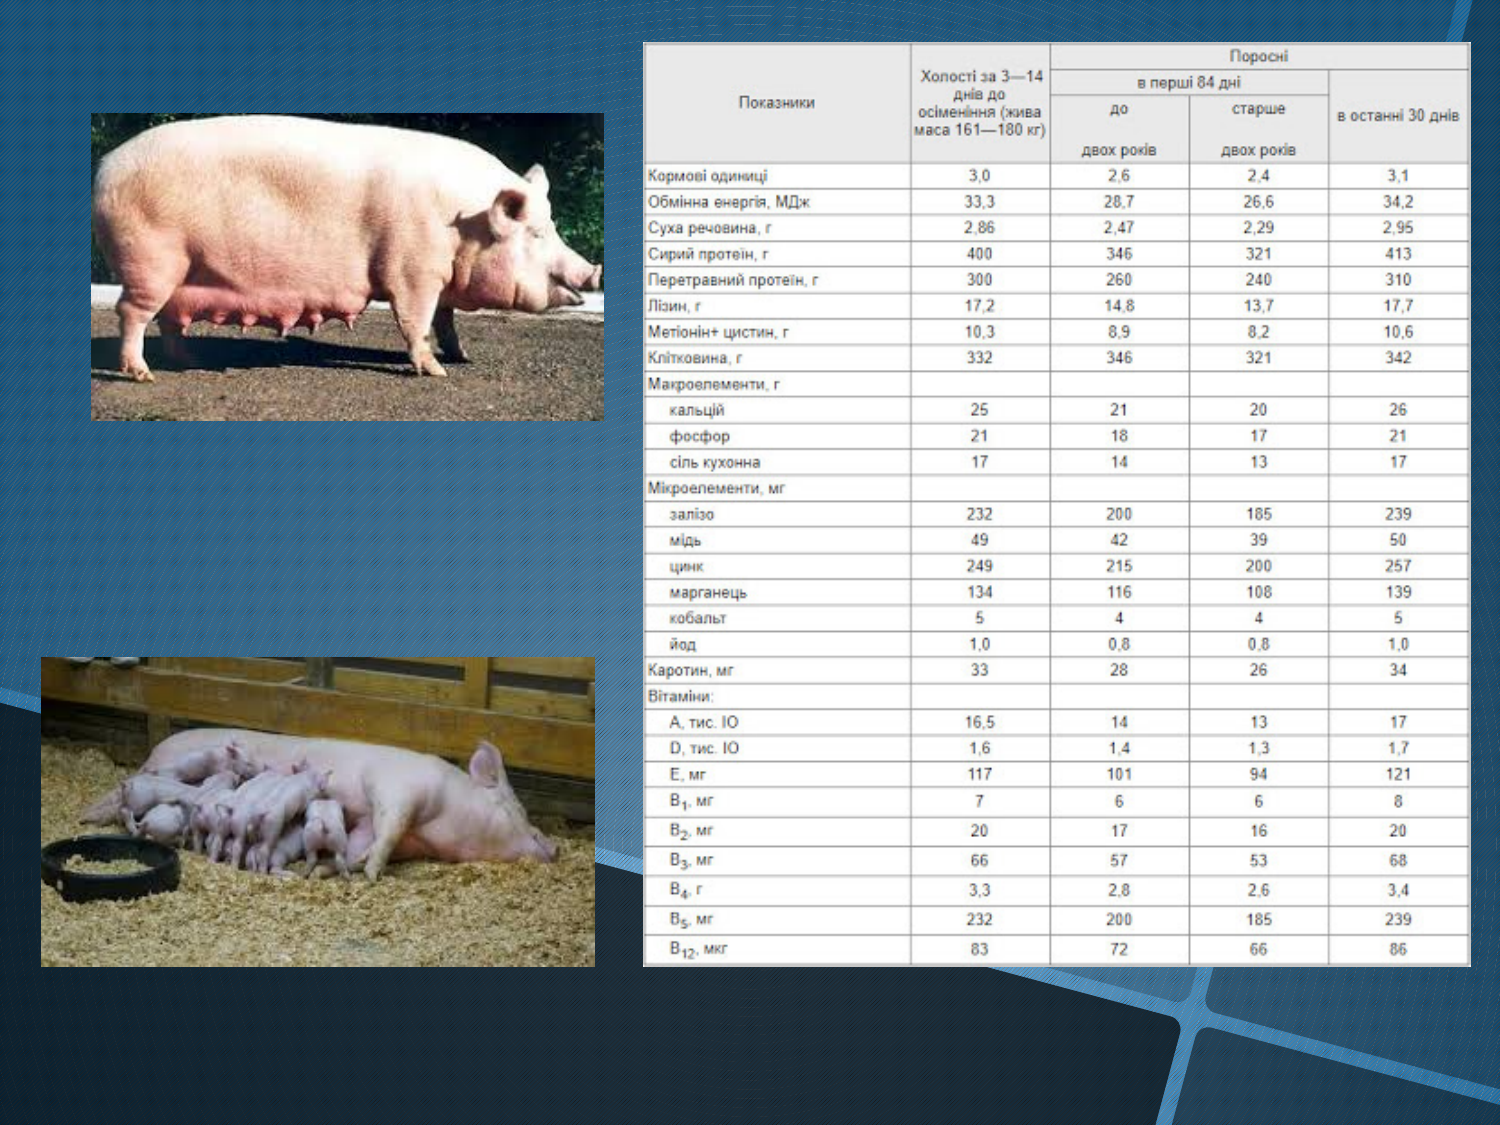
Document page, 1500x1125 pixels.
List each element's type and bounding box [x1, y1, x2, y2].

picture [40, 656, 595, 968]
picture [90, 113, 604, 422]
picture [643, 42, 1472, 968]
